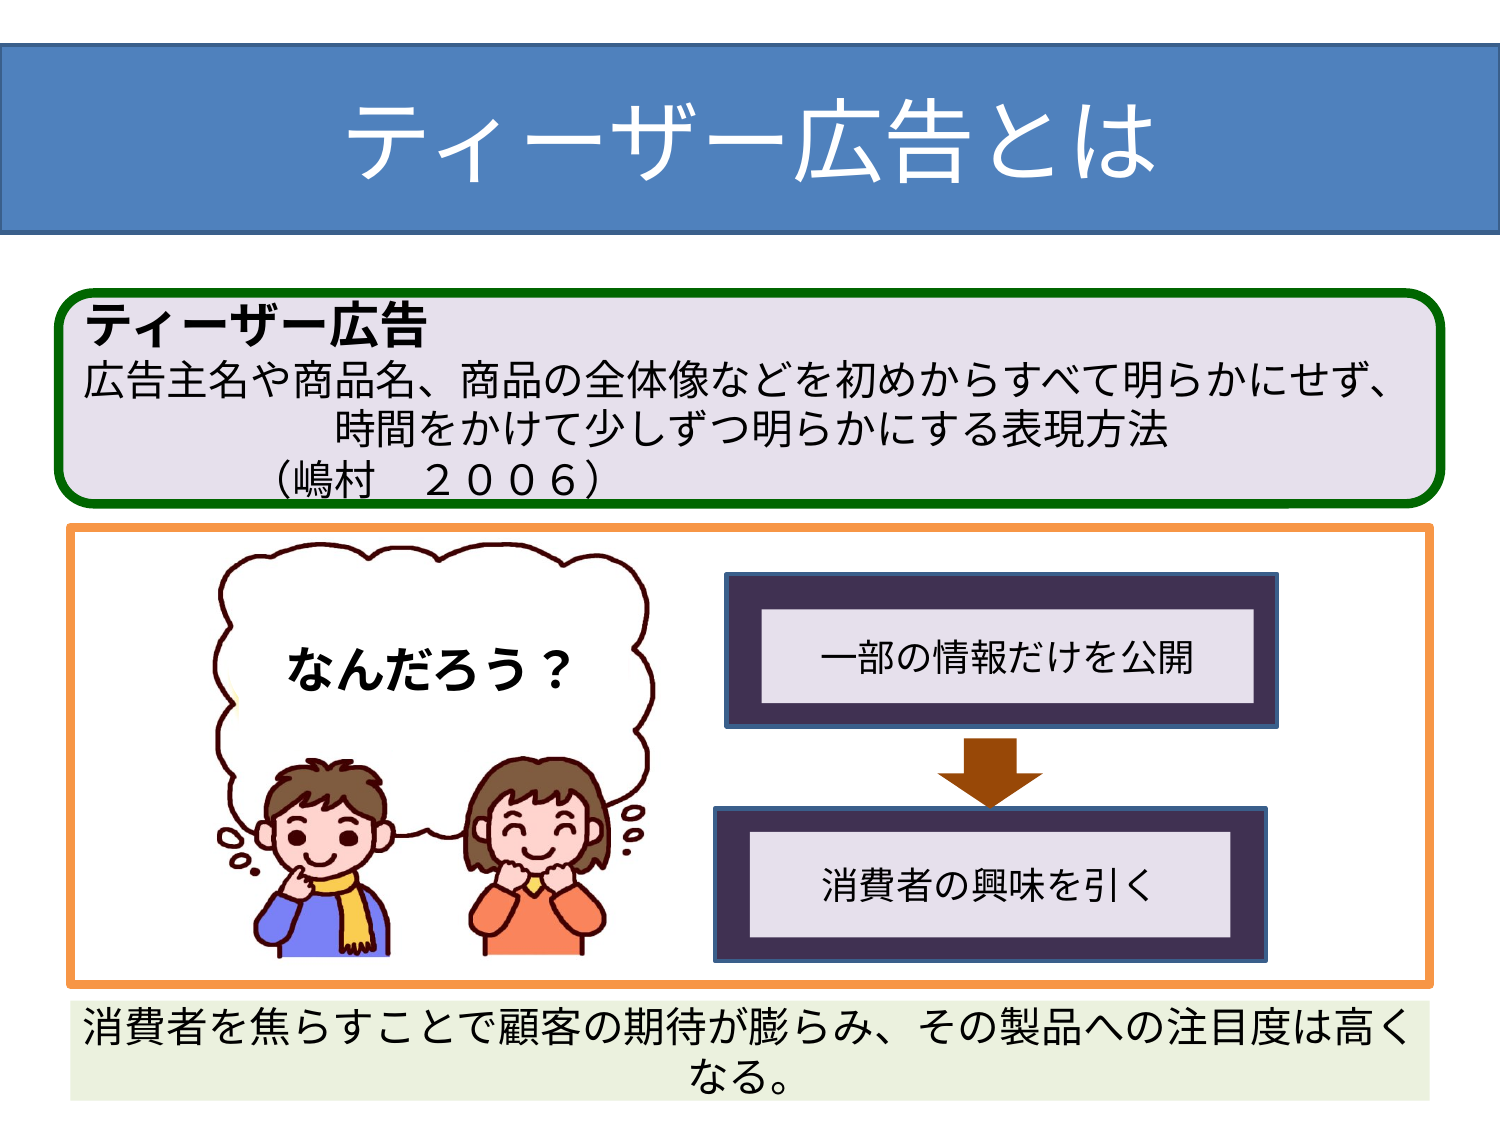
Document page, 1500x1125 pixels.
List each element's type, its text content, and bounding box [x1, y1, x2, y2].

text_box ティーザー広告 広告主名や商品名、商品の全体像などを初めからすべて明らかにせず、 時間をかけて少しずつ明らかにする表現方法 （嶋村 ２００６） [56, 290, 1443, 506]
text_box 消費者を焦らすことで顧客の期待が膨らみ、その製品への注目度は高くなる。 [70, 1000, 1430, 1101]
title ティーザー広告とは [0, 43, 1500, 235]
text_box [187, 527, 680, 973]
text_box 一部の情報だけを公開 [760, 607, 1256, 705]
text_box [68, 525, 1432, 986]
